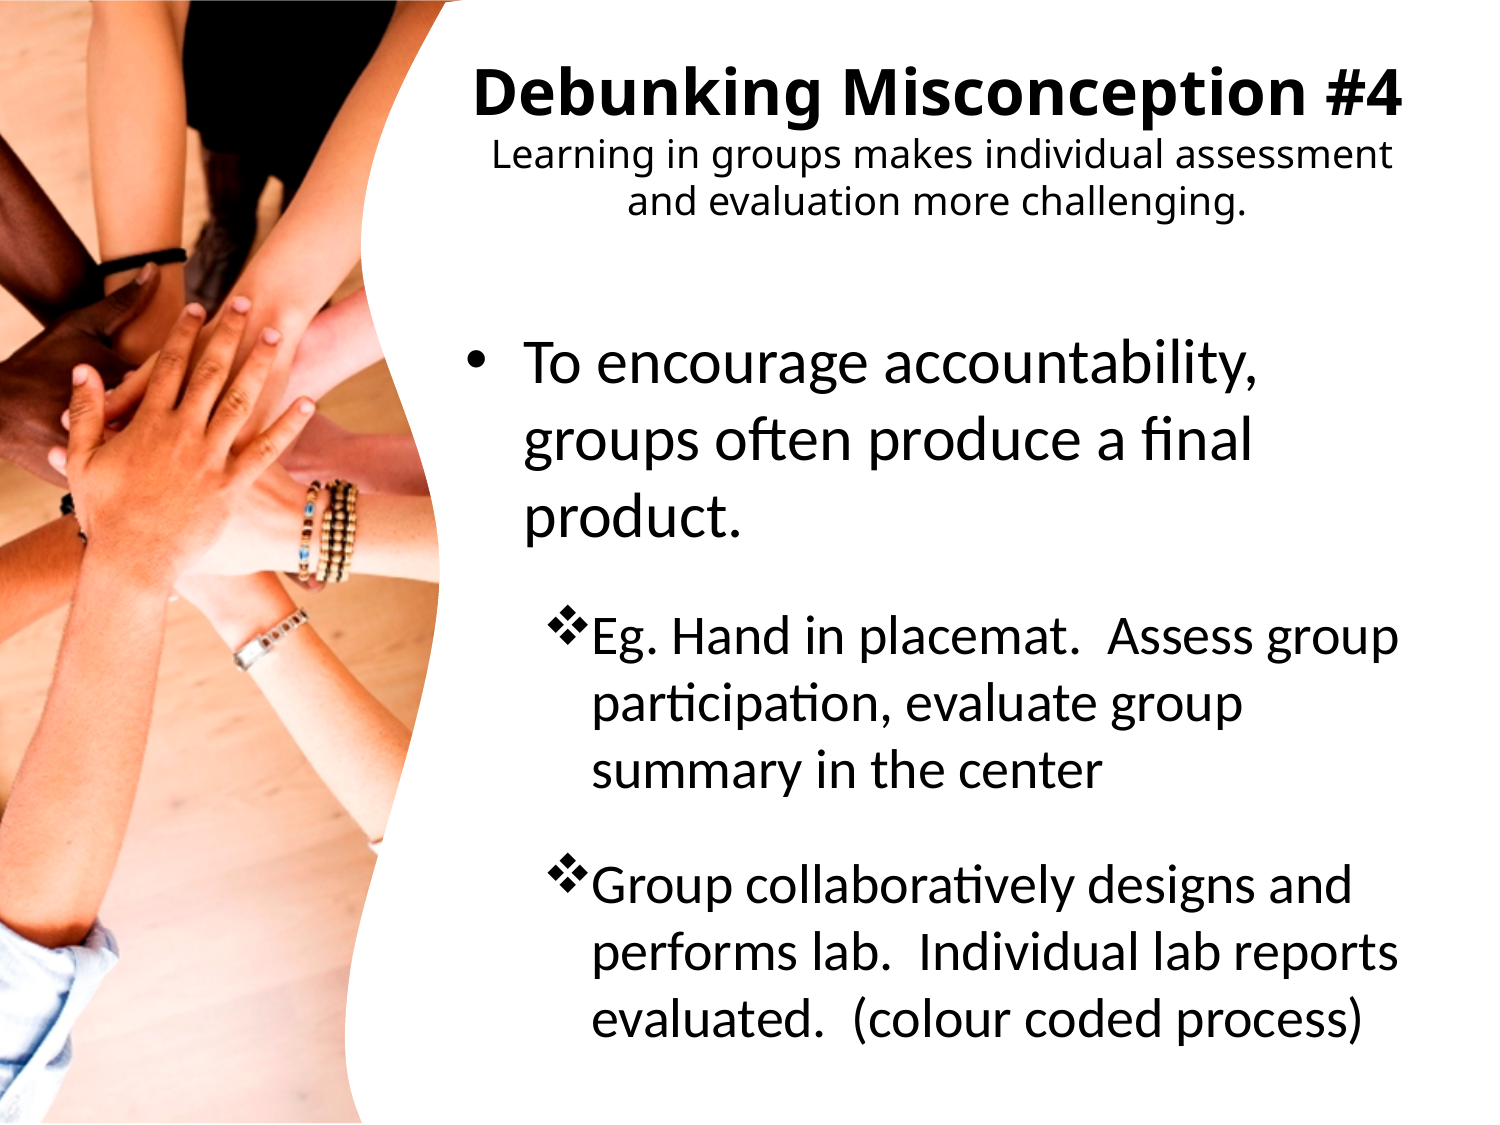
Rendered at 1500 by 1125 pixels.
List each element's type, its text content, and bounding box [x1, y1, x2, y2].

picture [0, 0, 456, 1125]
title Debunking Misconception #4 Learning in groups makes individual assessment and evaluation more challenging. [450, 24, 1425, 250]
list To encourage accountability, groups often produce a final product. Eg. Hand in placemat. Assess group participation, evaluate group summary in the center Group collaboratively designs and performs lab. Individual lab reports evaluated. (colour coded process) [450, 312, 1425, 1075]
